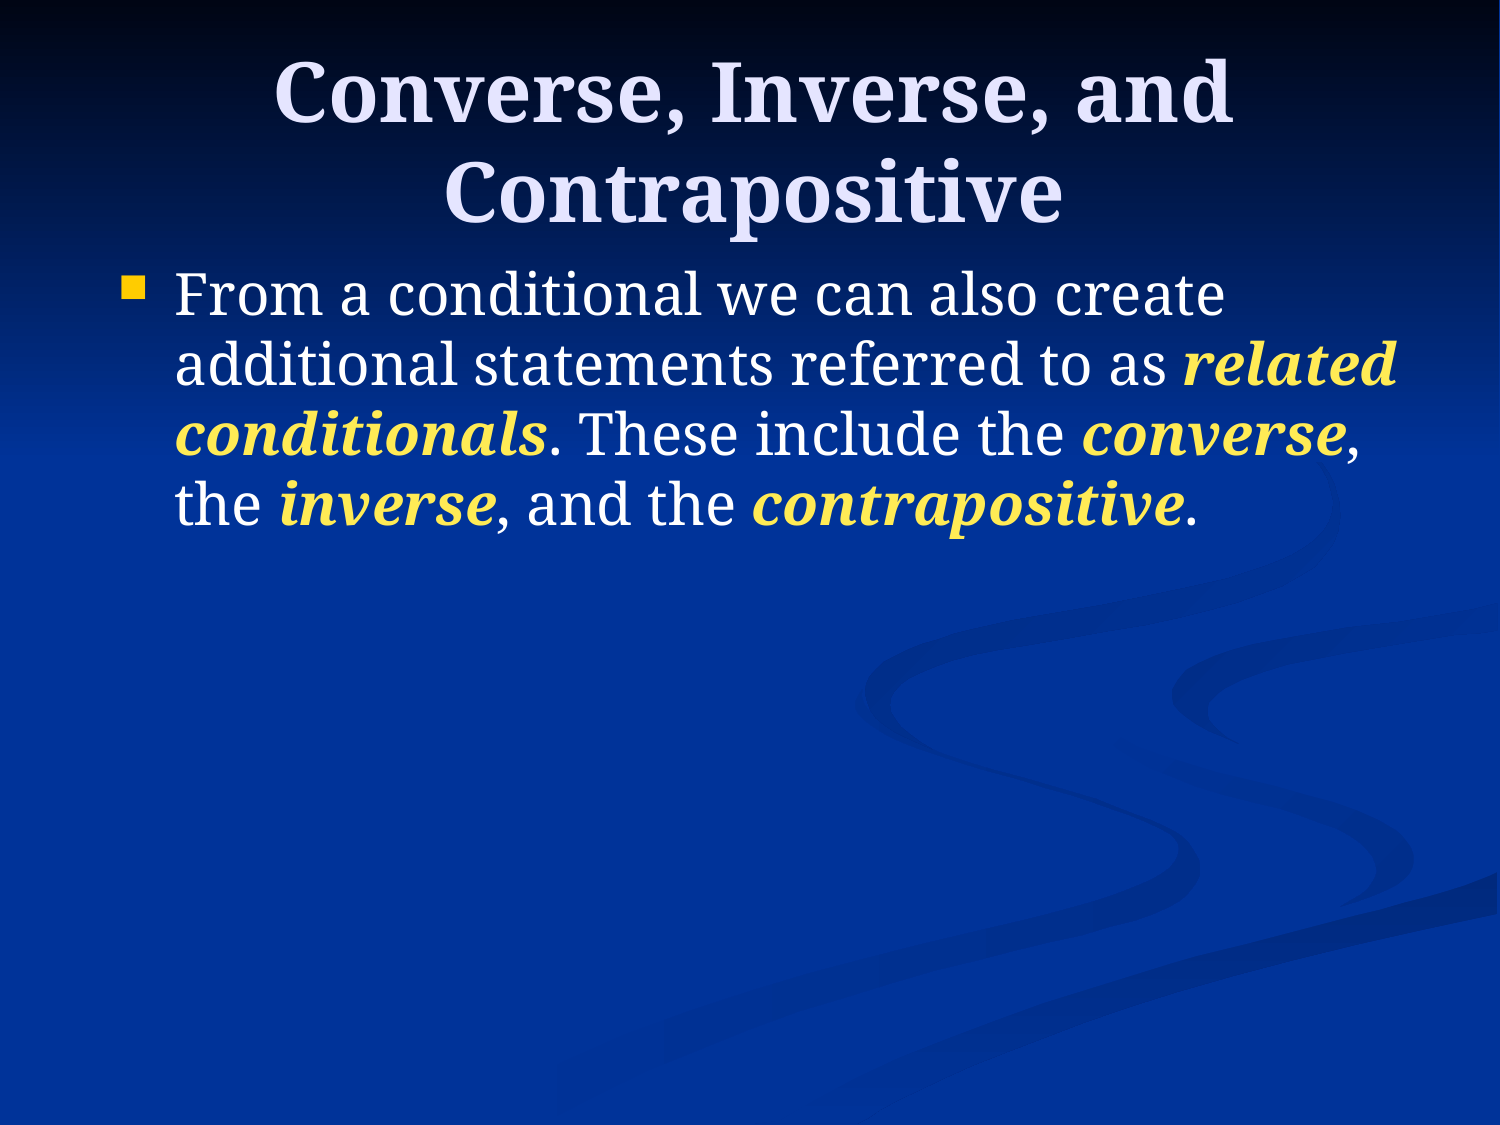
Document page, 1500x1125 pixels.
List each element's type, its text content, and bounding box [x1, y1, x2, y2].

title Converse, Inverse, and Contrapositive [39, 44, 1468, 233]
list From a conditional we can also create additional statements referred to as related conditionals. These include the converse, the inverse, and the contrapositive. [102, 249, 1426, 993]
